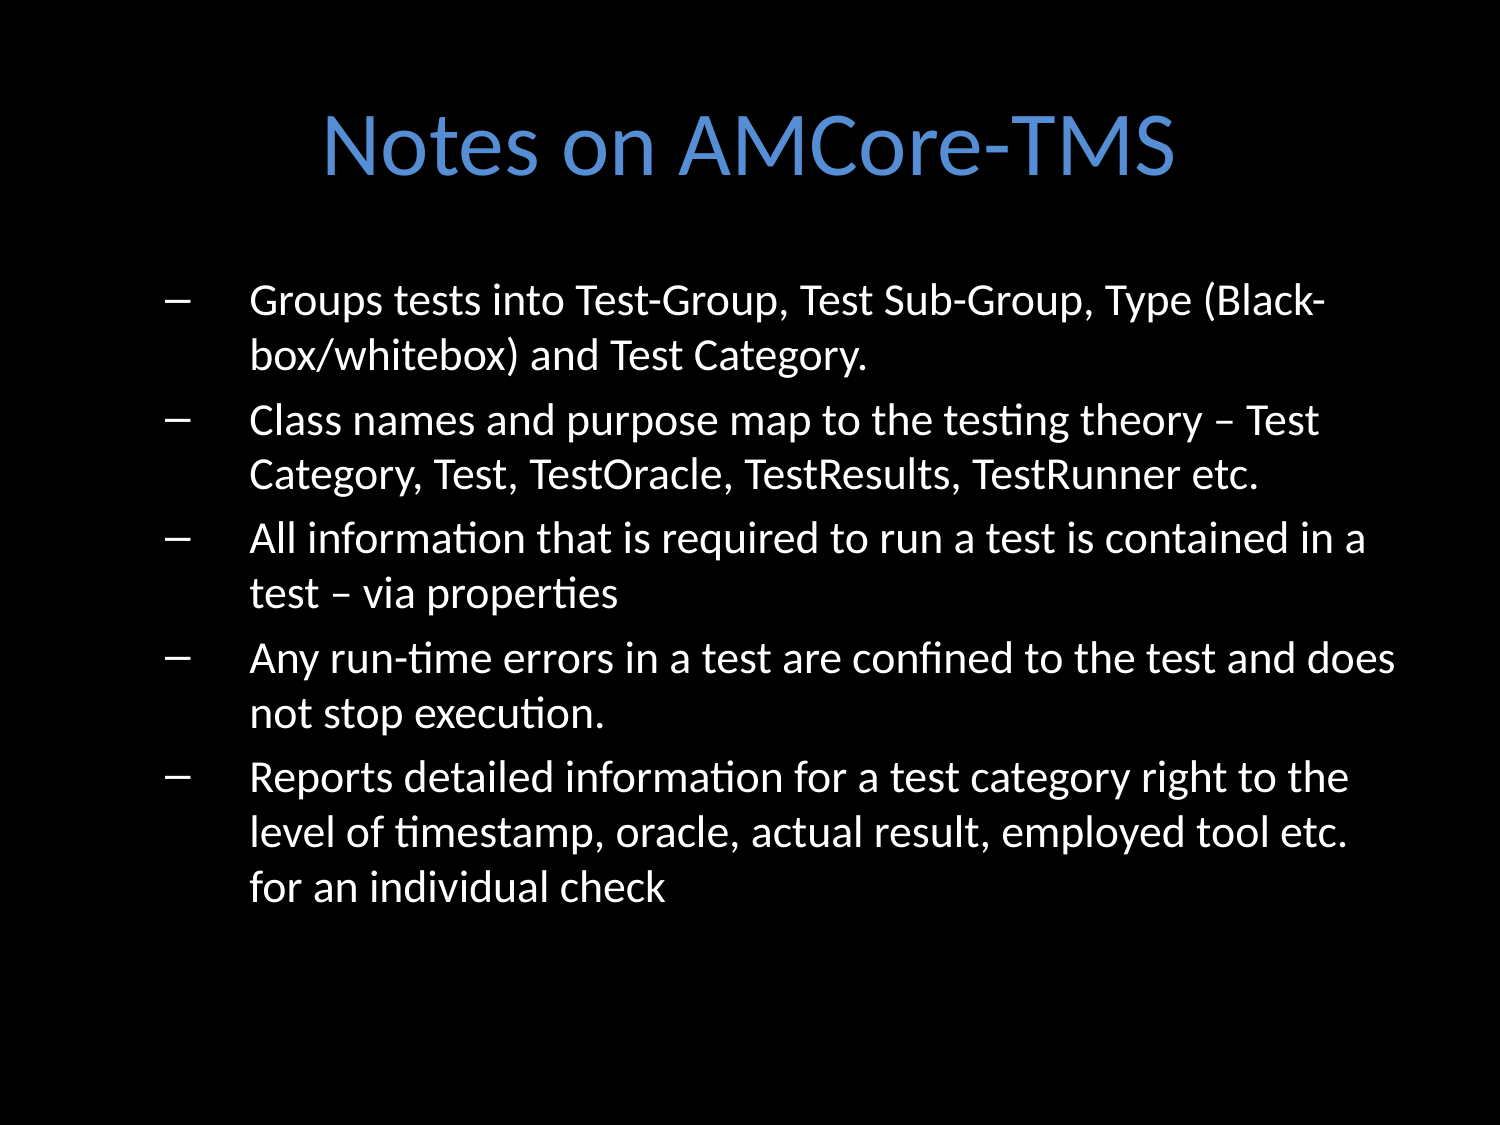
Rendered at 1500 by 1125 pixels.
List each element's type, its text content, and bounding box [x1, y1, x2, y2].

title Notes on AMCore-TMS [75, 45, 1425, 233]
list Groups tests into Test-Group, Test Sub-Group, Type (Black-box/whitebox) and Test Category. Class names and purpose map to the testing theory – Test Category, Test, TestOracle, TestResults, TestRunner etc. All information that is required to run a test is contained in a test – via properties Any run-time errors in a test are confined to the test and does not stop execution. Reports detailed information for a test category right to the level of timestamp, oracle, actual result, employed tool etc. for an individual check [75, 262, 1425, 1005]
